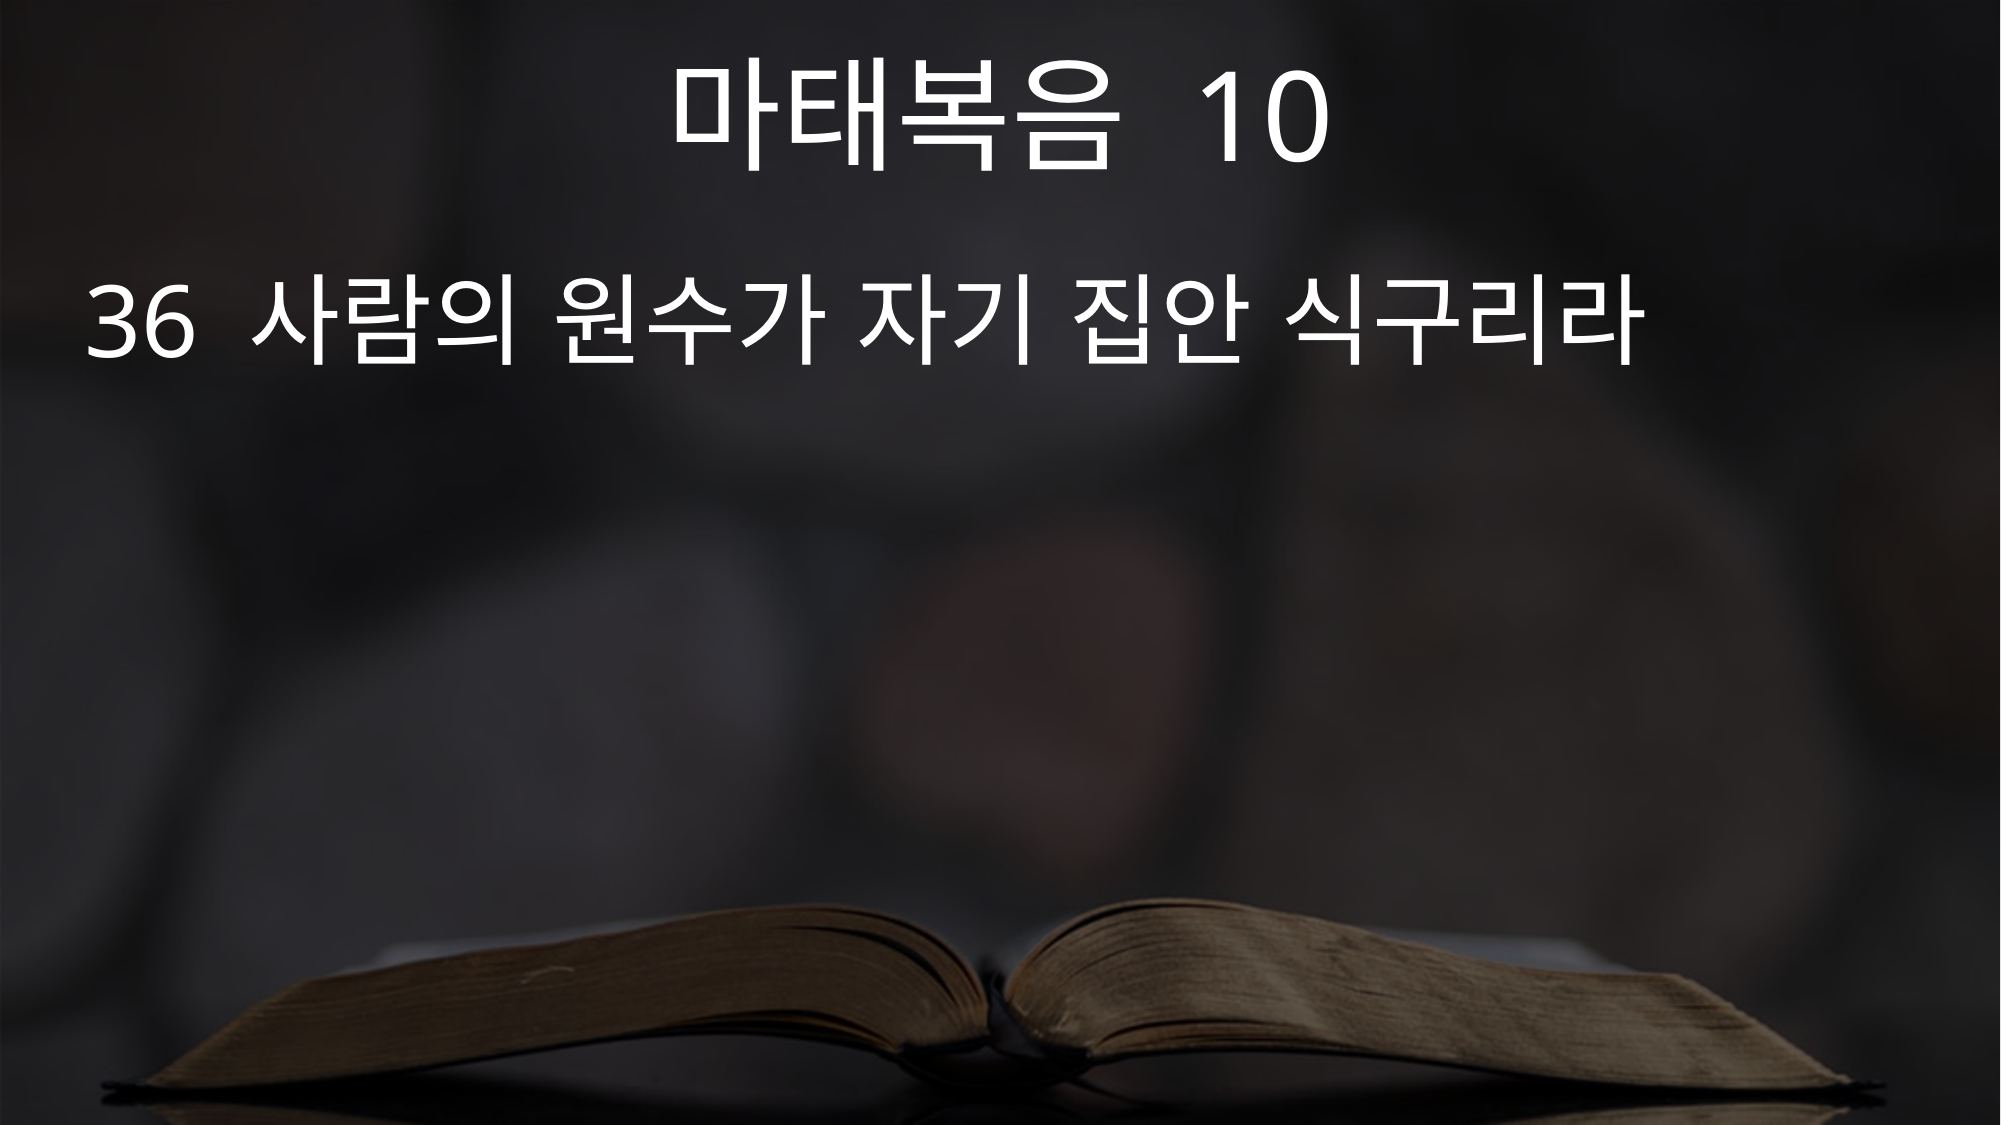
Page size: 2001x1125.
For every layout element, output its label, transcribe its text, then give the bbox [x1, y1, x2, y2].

footer 마태복음 10 [0, 32, 2000, 192]
list 36 사람의 원수가 자기 집안 식구리라 [69, 263, 1953, 423]
picture [0, 0, 2001, 1125]
